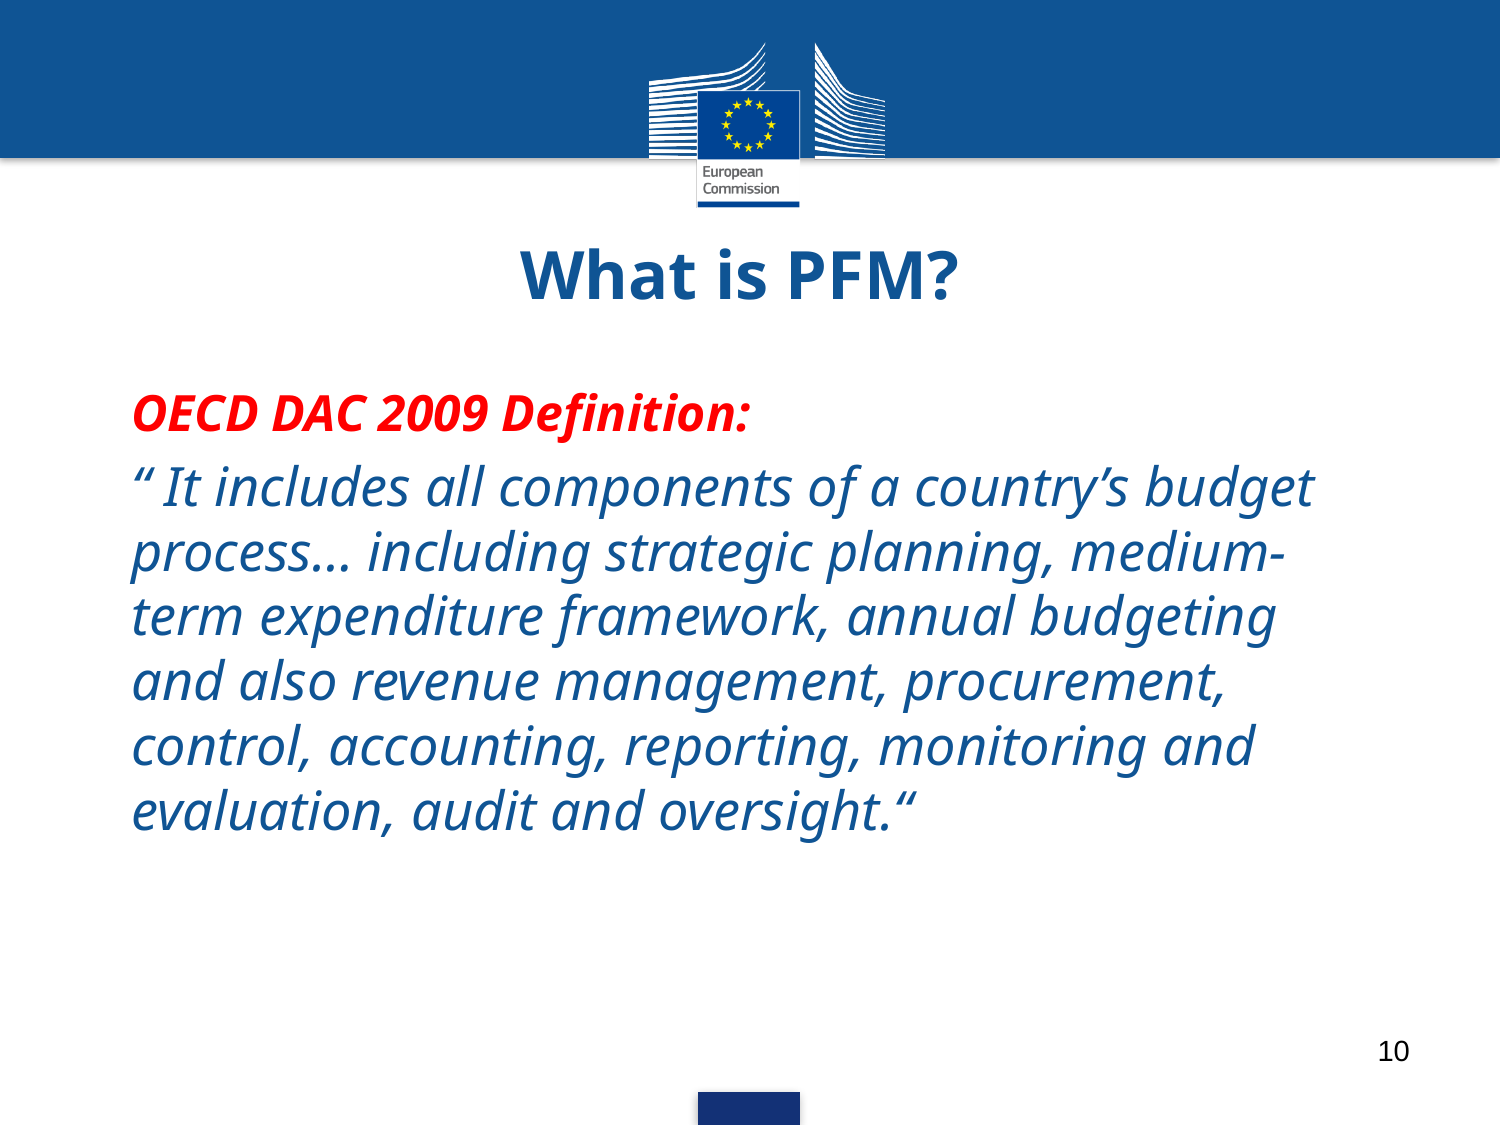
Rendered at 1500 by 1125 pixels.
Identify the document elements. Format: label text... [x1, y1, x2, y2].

slide_number 10 [1074, 1024, 1426, 1103]
picture [649, 42, 885, 208]
title What is PFM? [64, 219, 1416, 327]
list OECD DAC 2009 Definition: “ It includes all components of a country’s budget process… including strategic planning, medium-term expenditure framework, annual budgeting and also revenue management, procurement, control, accounting, reporting, monitoring and evaluation, audit and oversight.“ [41, 373, 1396, 953]
